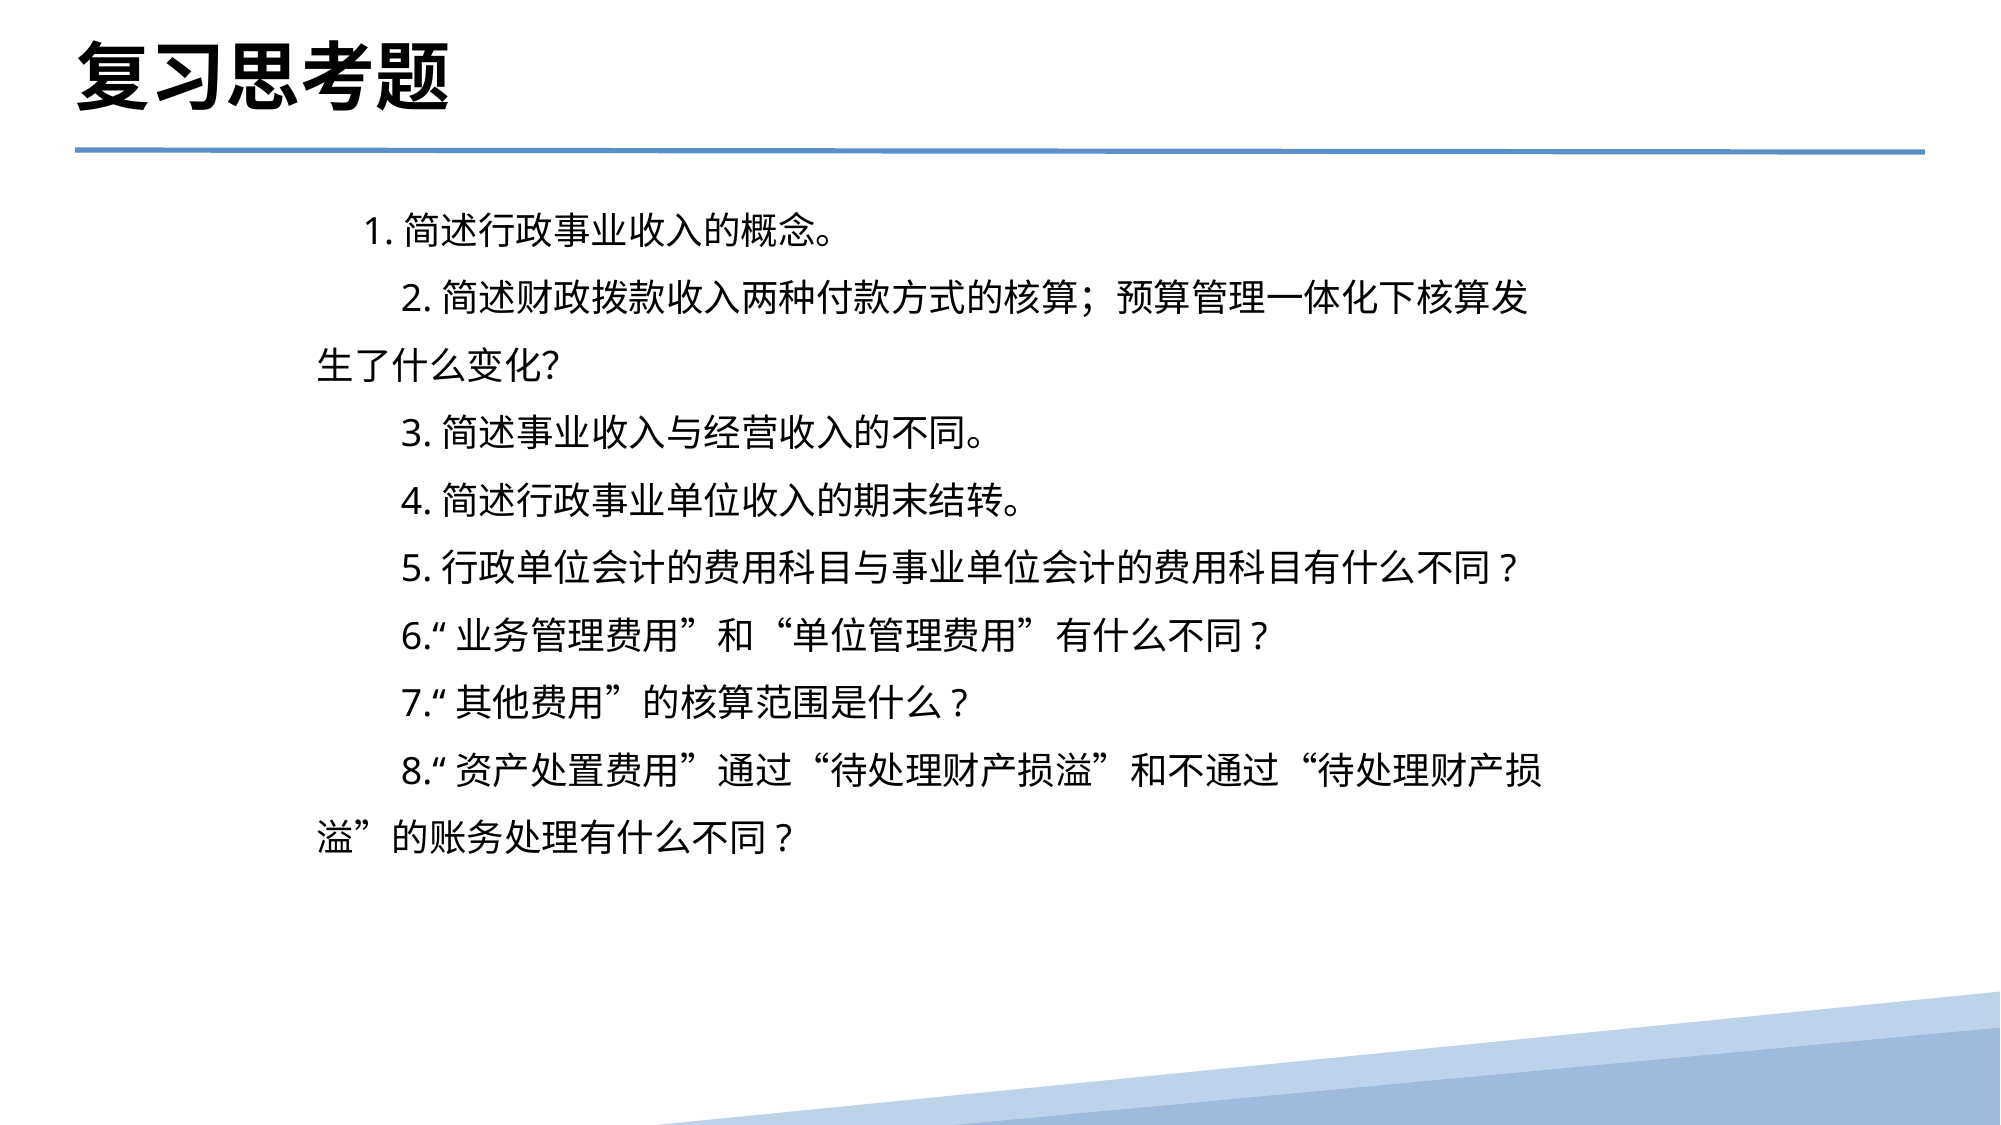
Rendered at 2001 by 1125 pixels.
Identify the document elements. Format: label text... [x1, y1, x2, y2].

text_box 复习思考题 [75, 24, 1925, 125]
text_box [656, 991, 2000, 1125]
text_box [74, 149, 1925, 153]
text_box 1.简述行政事业收入的概念。 2.简述财政拨款收入两种付款方式的核算；预算管理一体化下核算发生了什么变化？ 3.简述事业收入与经营收入的不同。 4.简述行政事业单位收入的期末结转。 5.行政单位会计的费用科目与事业单位会计的费用科目有什么不同? 6.“业务管理费用”和“单位管理费用”有什么不同? 7.“其他费用”的核算范围是什么? 8.“资产处置费用”通过“待处理财产损溢”和不通过“待处理财产损溢”的账务处理有什么不同? [302, 176, 1558, 968]
